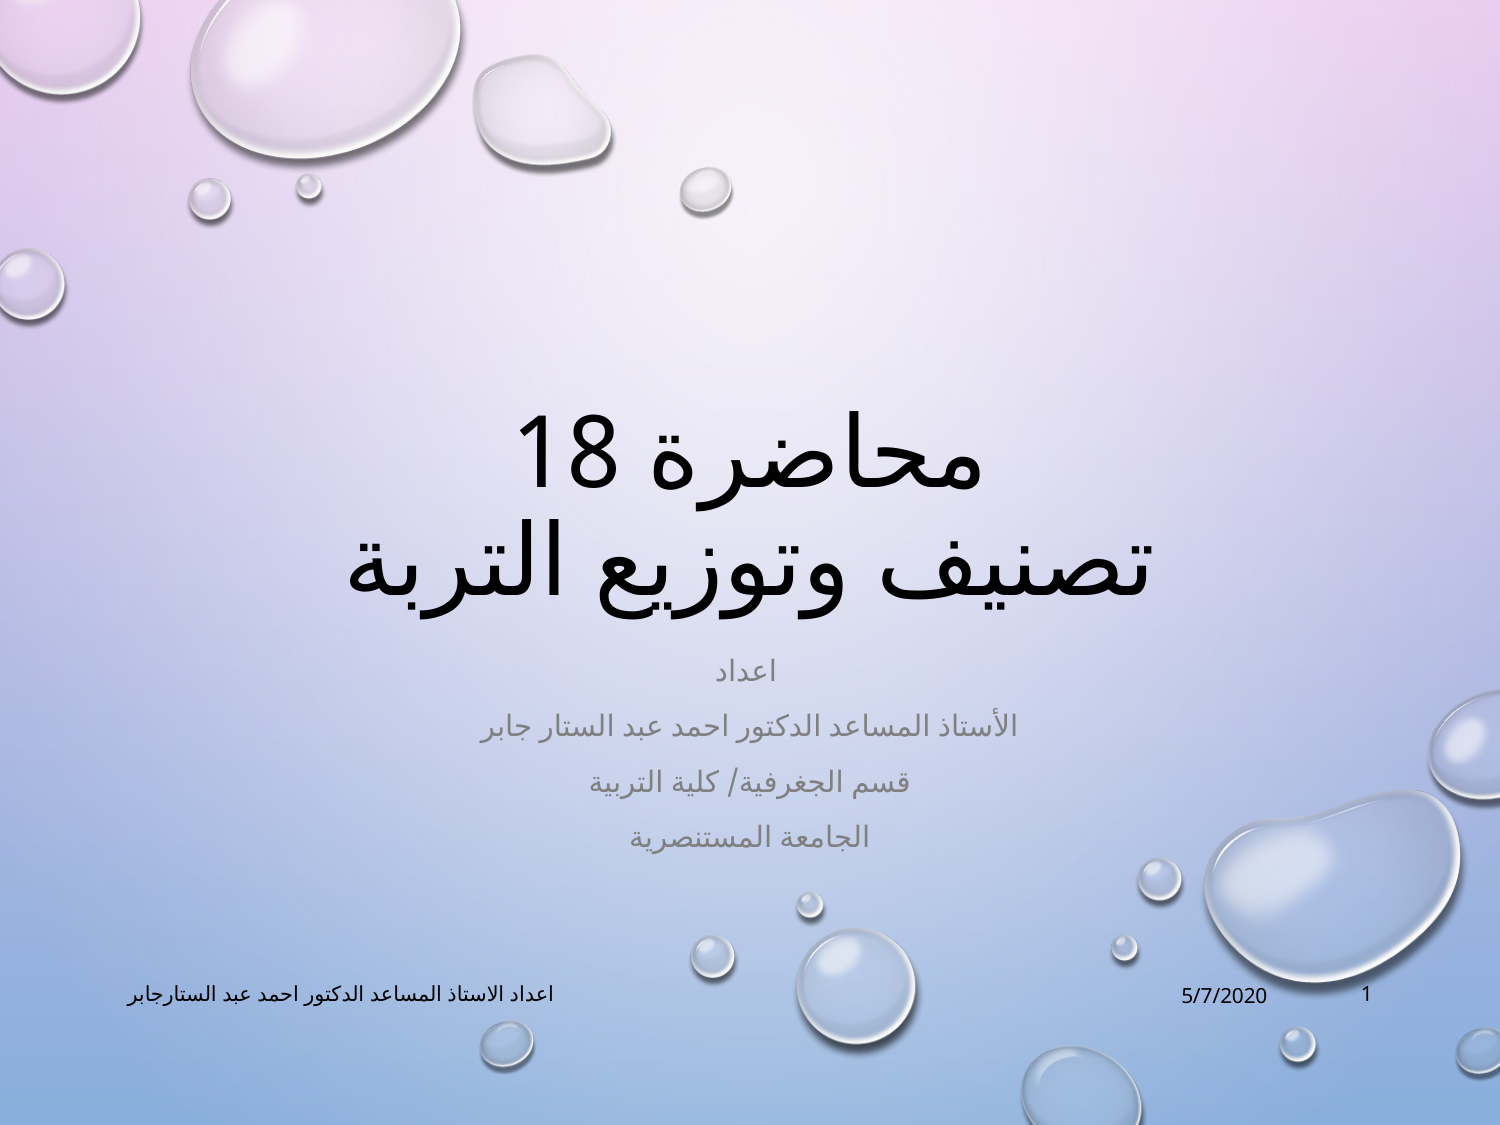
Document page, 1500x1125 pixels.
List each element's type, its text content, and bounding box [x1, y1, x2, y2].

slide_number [944, 965, 1283, 1025]
subtitle اعداد الأستاذ المساعد الدكتور احمد عبد الستار جابر قسم الجغرفية/ كلية التربية الجامعة المستنصرية [215, 637, 1285, 863]
picture [0, 0, 1500, 1125]
title محاضرة 18 تصنيف وتوزيع التربة [215, 213, 1285, 625]
footer اعداد الاستاذ المساعد الدكتور احمد عبد الستارجابر [112, 965, 934, 1025]
slide_number 1 [1293, 965, 1388, 1025]
